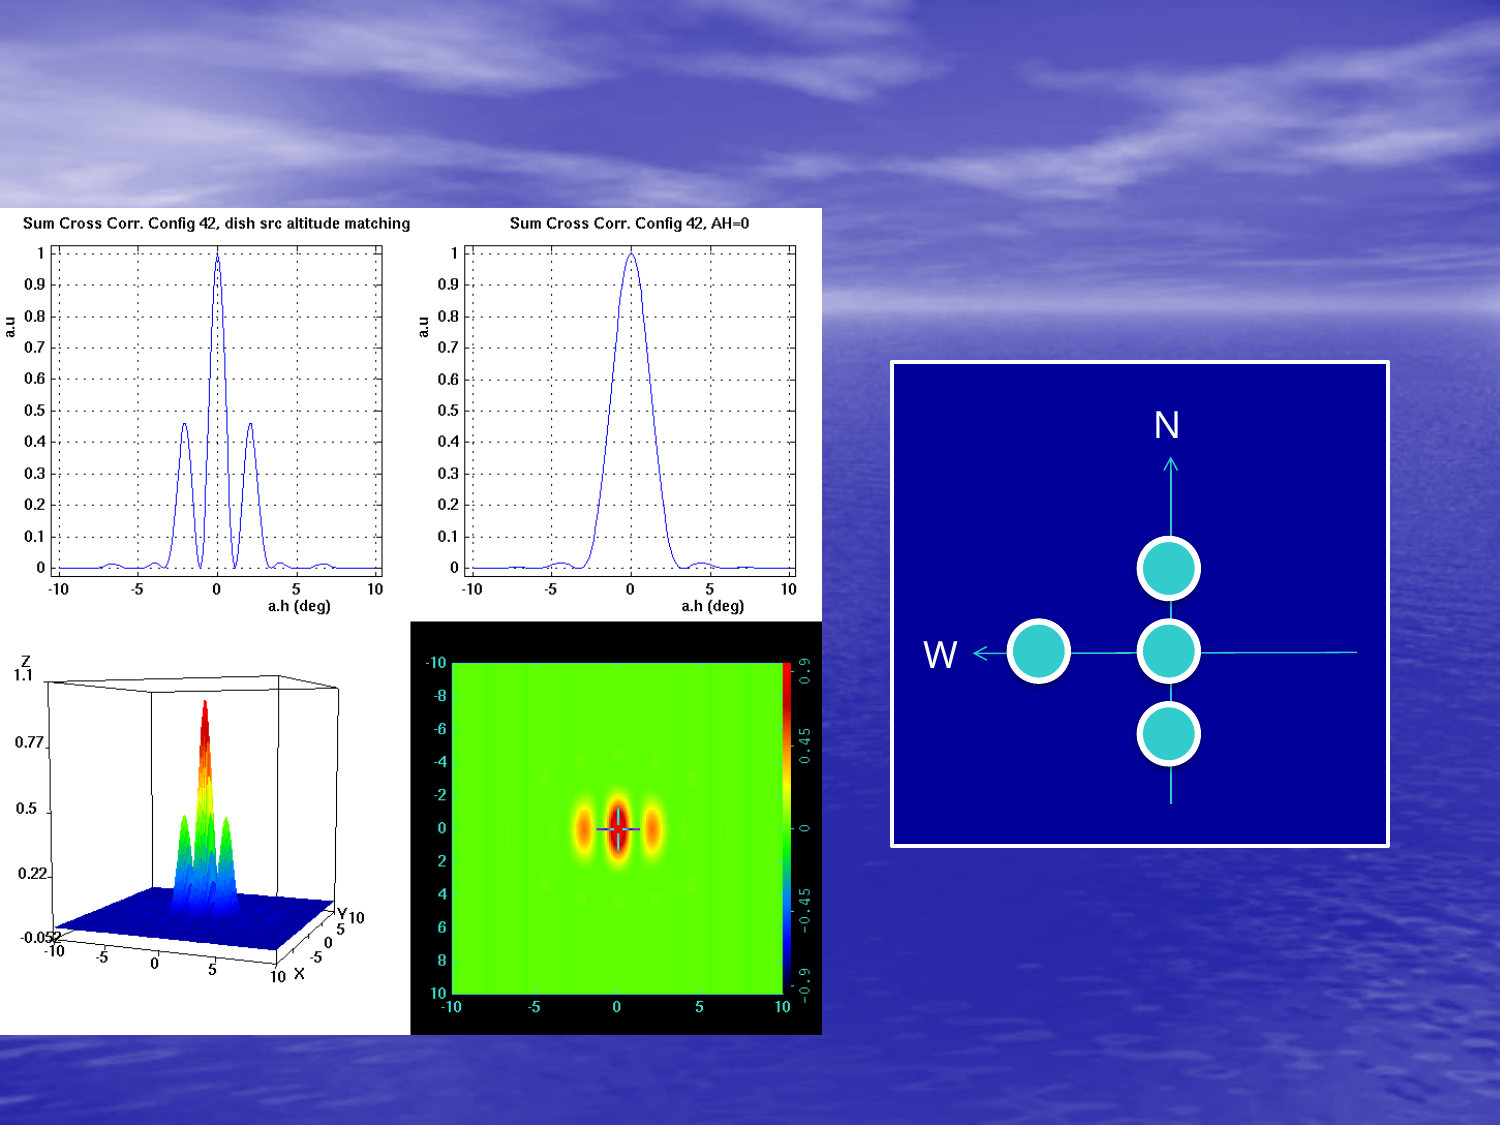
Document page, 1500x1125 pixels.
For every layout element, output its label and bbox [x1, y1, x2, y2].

text_box [891, 361, 1389, 847]
picture [0, 207, 822, 1036]
